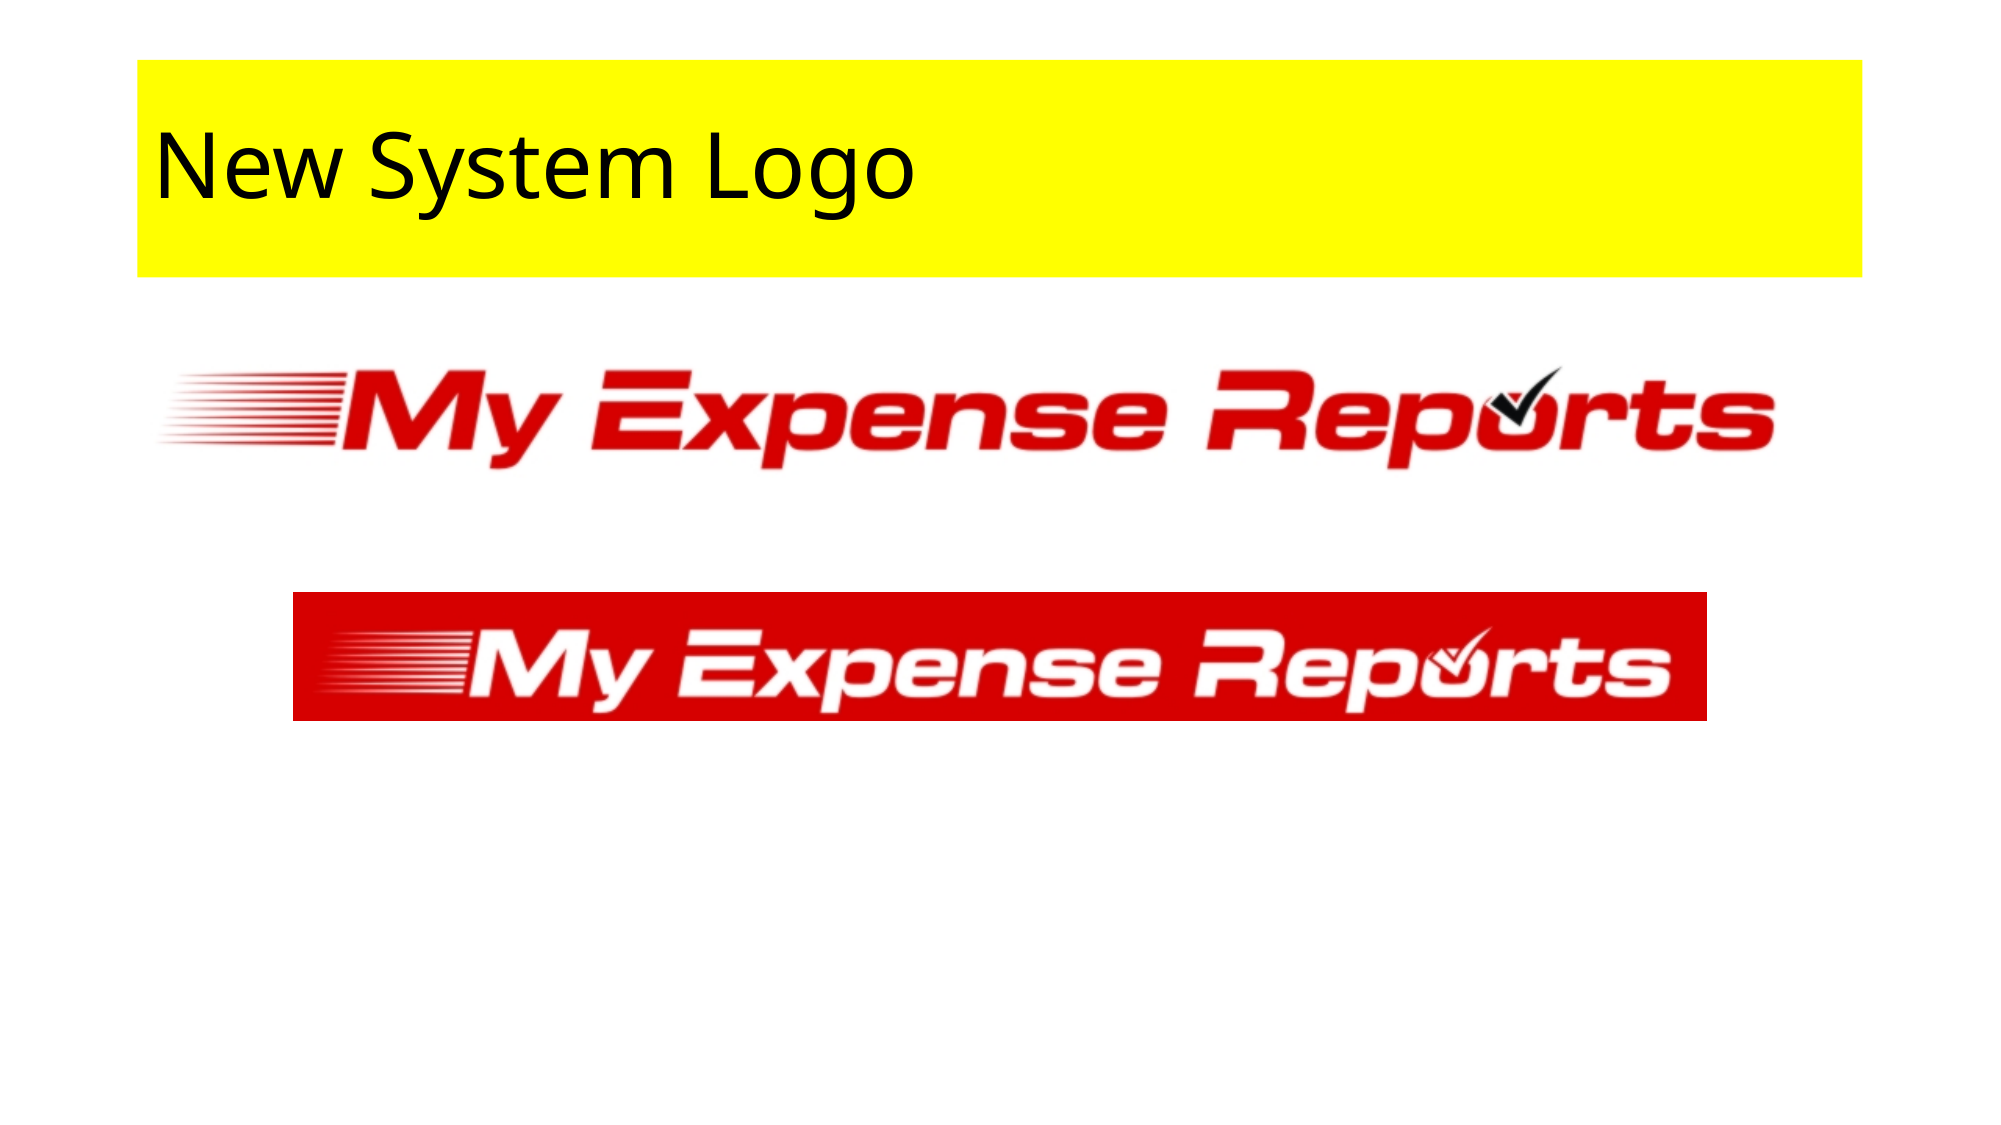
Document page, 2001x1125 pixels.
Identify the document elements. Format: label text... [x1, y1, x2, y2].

picture [137, 353, 1802, 479]
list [293, 592, 1707, 721]
title New System Logo [137, 59, 1863, 278]
